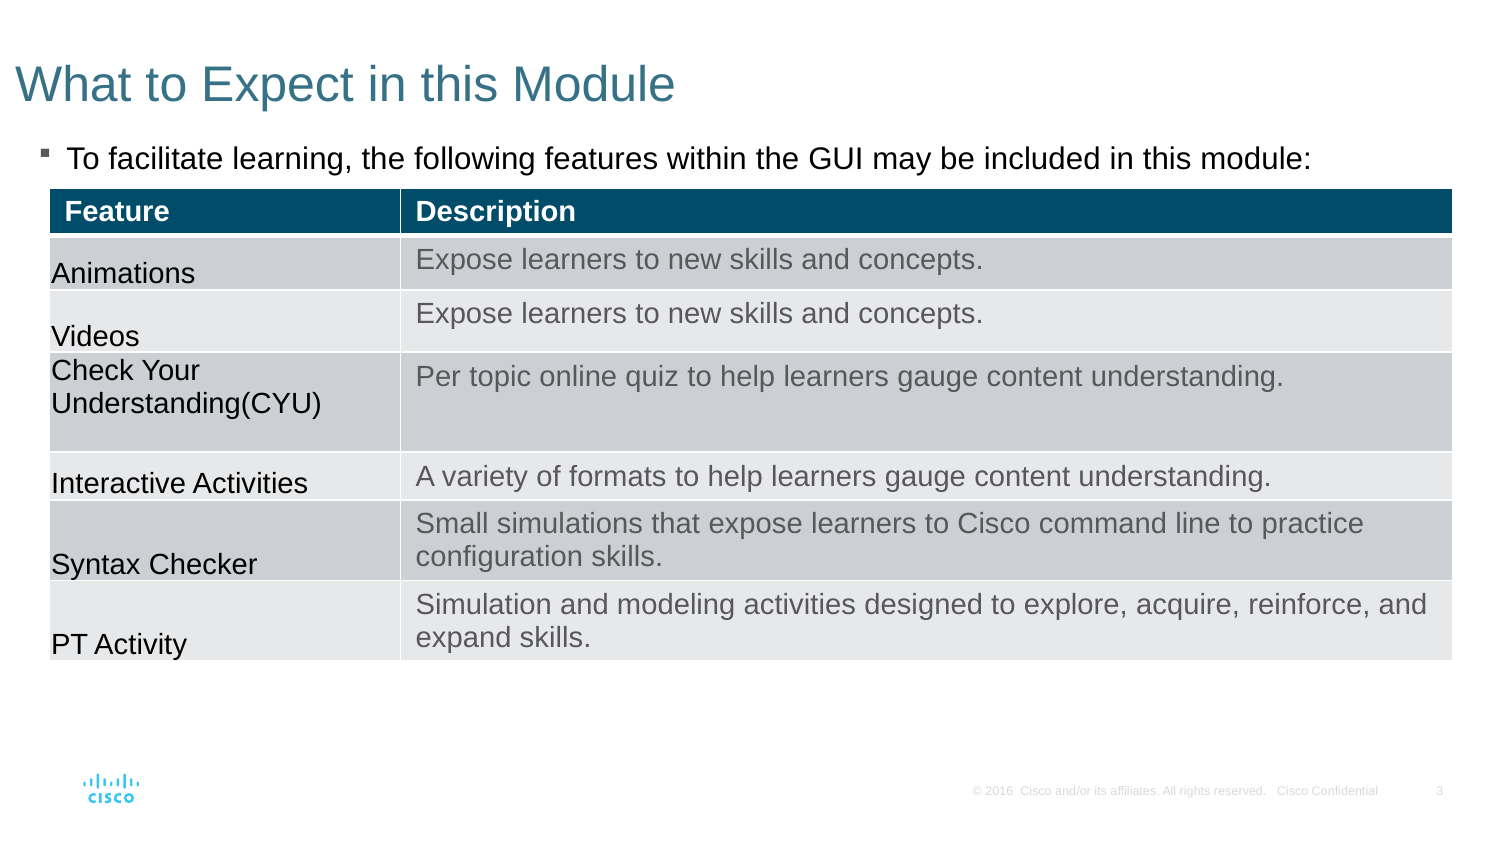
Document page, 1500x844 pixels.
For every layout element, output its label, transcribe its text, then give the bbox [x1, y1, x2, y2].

table_cell A variety of formats to help learners gauge content understanding. [401, 453, 1452, 499]
table_cell Simulation and modeling activities designed to explore, acquire, reinforce, and expand skills. [401, 581, 1452, 660]
table_cell Videos [50, 291, 400, 351]
table_cell Syntax Checker [50, 501, 400, 580]
table_header Description [401, 189, 1452, 233]
list To facilitate learning, the following features within the GUI may be included in this module: [23, 132, 1476, 188]
table_cell Per topic online quiz to help learners gauge content understanding. [401, 353, 1452, 451]
table_cell Expose learners to new skills and concepts. [401, 291, 1452, 351]
table_cell Small simulations that expose learners to Cisco command line to practice configuration skills. [401, 501, 1452, 580]
table_cell Check Your Understanding(CYU) [50, 353, 400, 451]
table_cell Expose learners to new skills and concepts. [401, 238, 1452, 289]
table_cell Animations [50, 238, 400, 289]
table_cell PT Activity [50, 581, 400, 660]
table_cell Interactive Activities [50, 453, 400, 499]
table_header Feature [50, 189, 400, 233]
title What to Expect in this Module [0, 31, 1500, 132]
